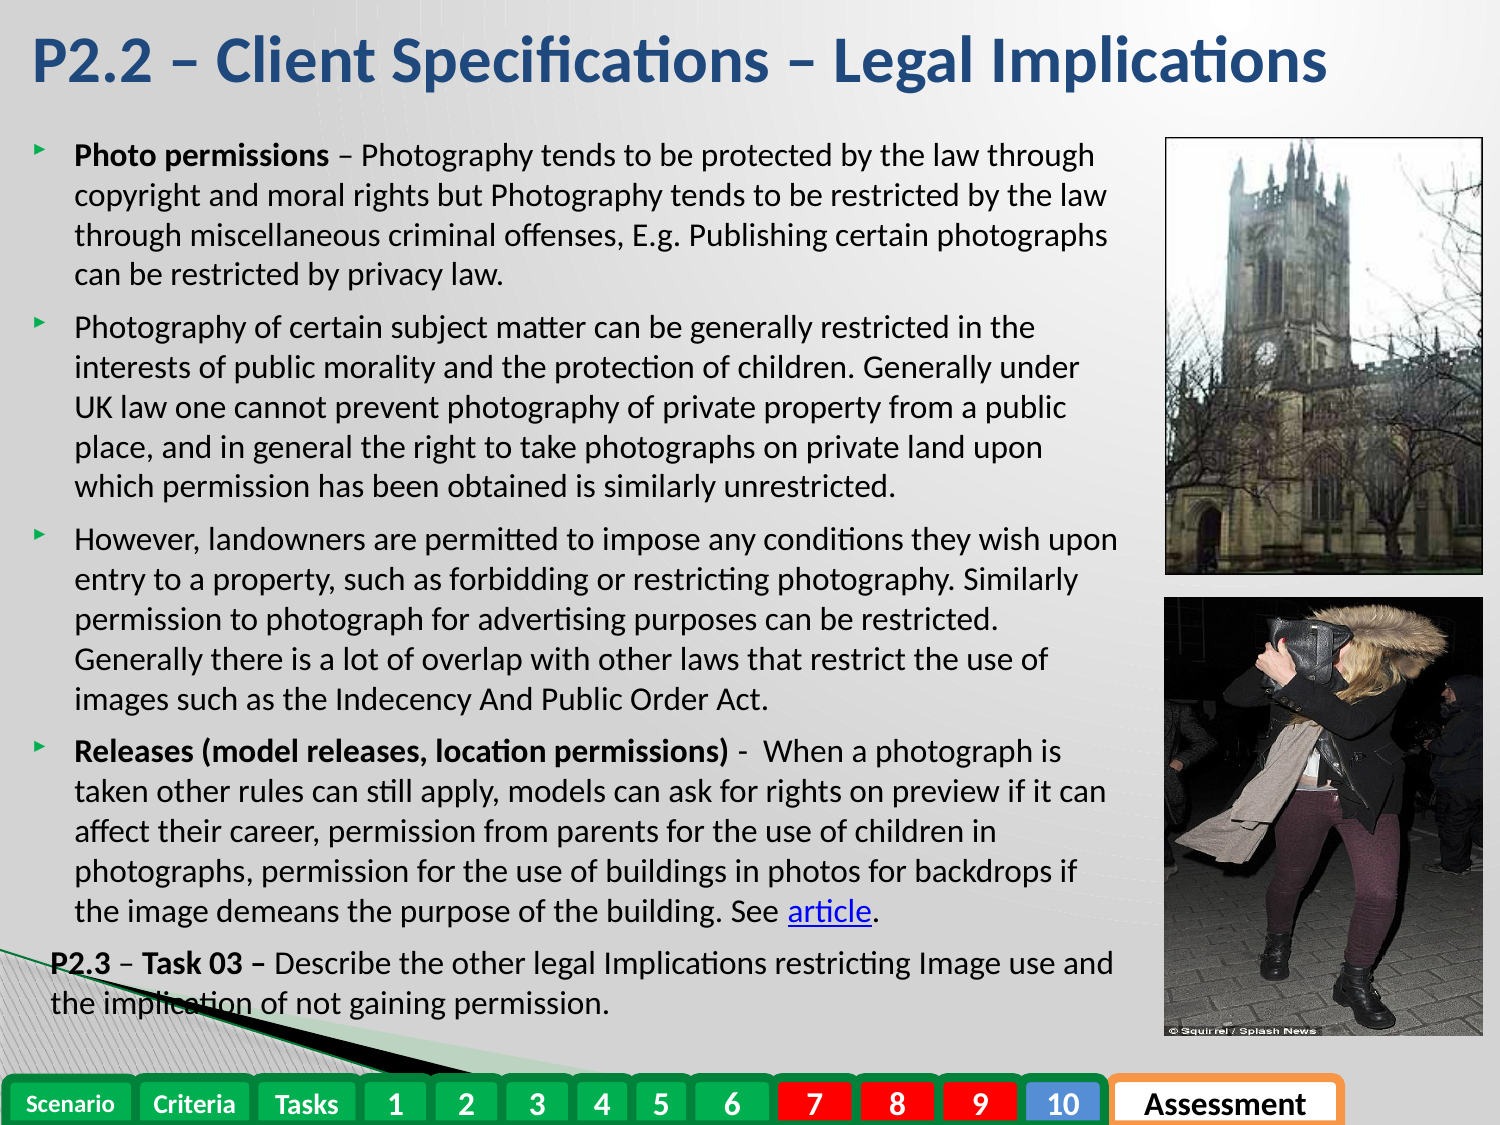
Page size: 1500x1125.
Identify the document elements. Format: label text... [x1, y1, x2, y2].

list Photo permissions – Photography tends to be protected by the law through copyright and moral rights but Photography tends to be restricted by the law through miscellaneous criminal offenses, E.g. Publishing certain photographs can be restricted by privacy law. Photography of certain subject matter can be generally restricted in the interests of public morality and the protection of children. Generally under UK law one cannot prevent photography of private property from a public place, and in general the right to take photographs on private land upon which permission has been obtained is similarly unrestricted. However, landowners are permitted to impose any conditions they wish upon entry to a property, such as forbidding or restricting photography. Similarly permission to photograph for advertising purposes can be restricted. Generally there is a lot of overlap with other laws that restrict the use of images such as the Indecency And Public Order Act. Releases (model releases, location permissions) - When a photograph is taken other rules can still apply, models can ask for rights on preview if it can affect their career, permission from parents for the use of children in photographs, permission for the use of buildings in photos for backdrops if the image demeans the purpose of the building. See article. P2.3 – Task 03 – Describe the other legal Implications restricting Image use and the implication of not gaining permission. [17, 125, 1140, 1036]
picture [1164, 136, 1483, 575]
text_box P2.2 – Client Specifications – Legal Implications [17, 19, 1489, 94]
picture [1164, 597, 1483, 1036]
